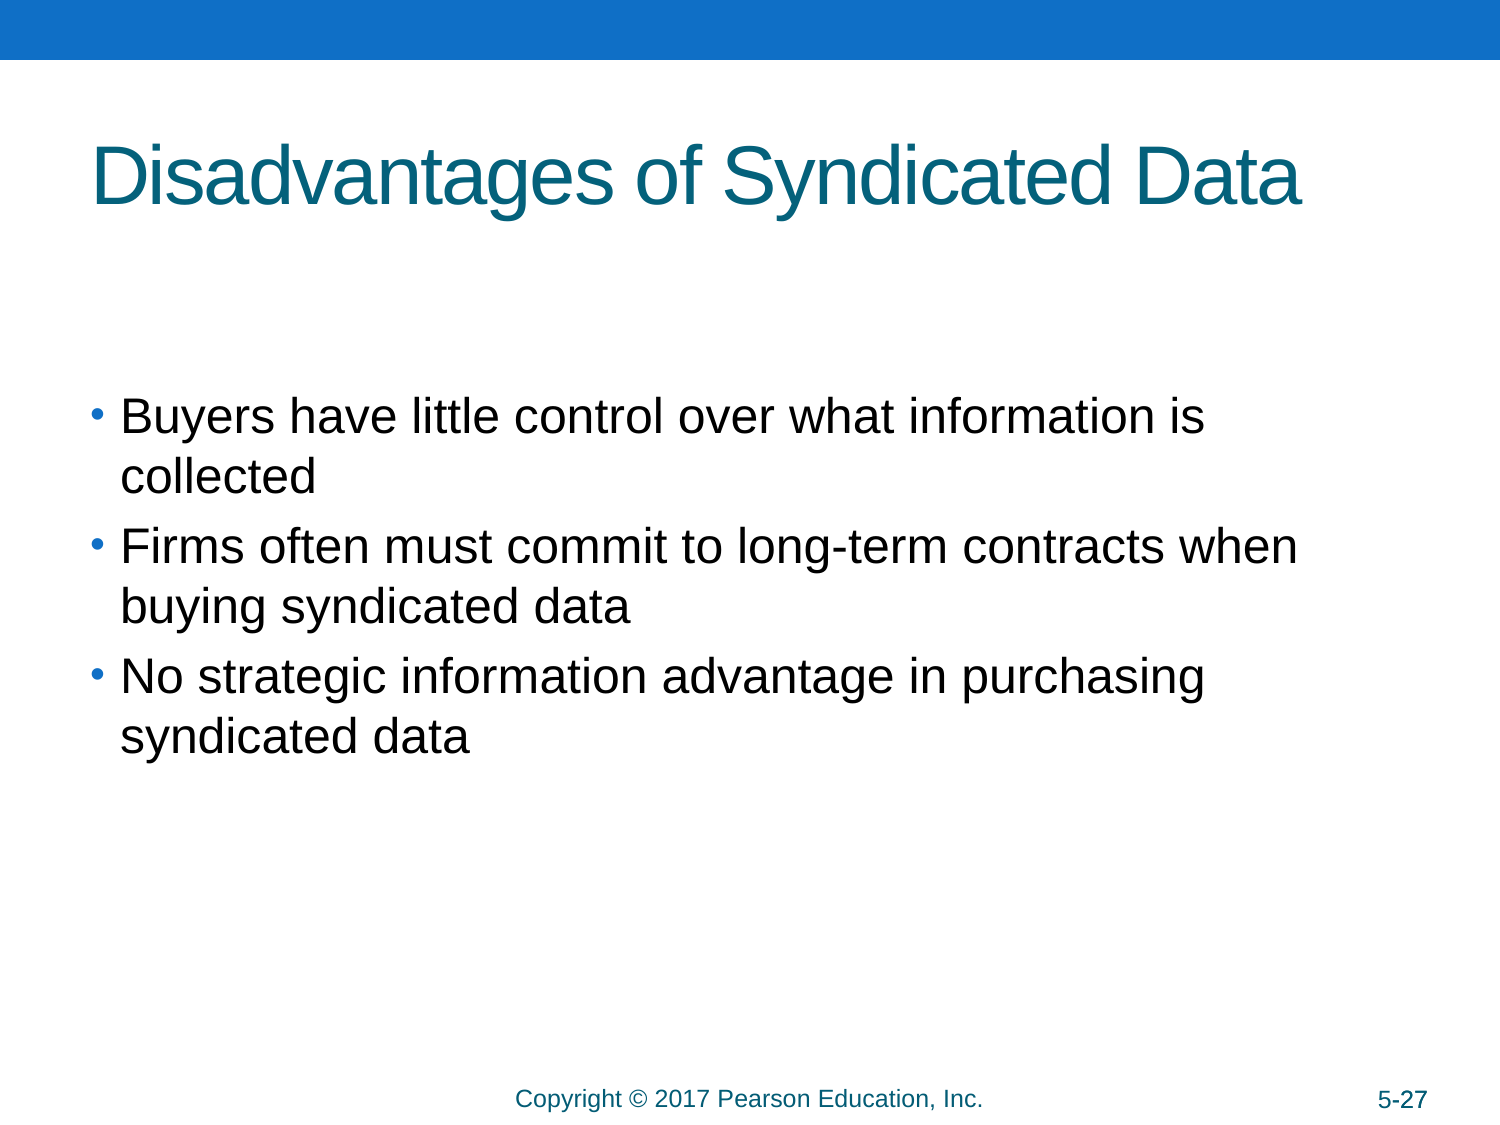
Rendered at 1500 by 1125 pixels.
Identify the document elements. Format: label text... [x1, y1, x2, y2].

list Buyers have little control over what information is collected Firms often must commit to long-term contracts when buying syndicated data No strategic information advantage in purchasing syndicated data [75, 376, 1425, 1125]
title Disadvantages of Syndicated Data [75, 90, 1425, 253]
